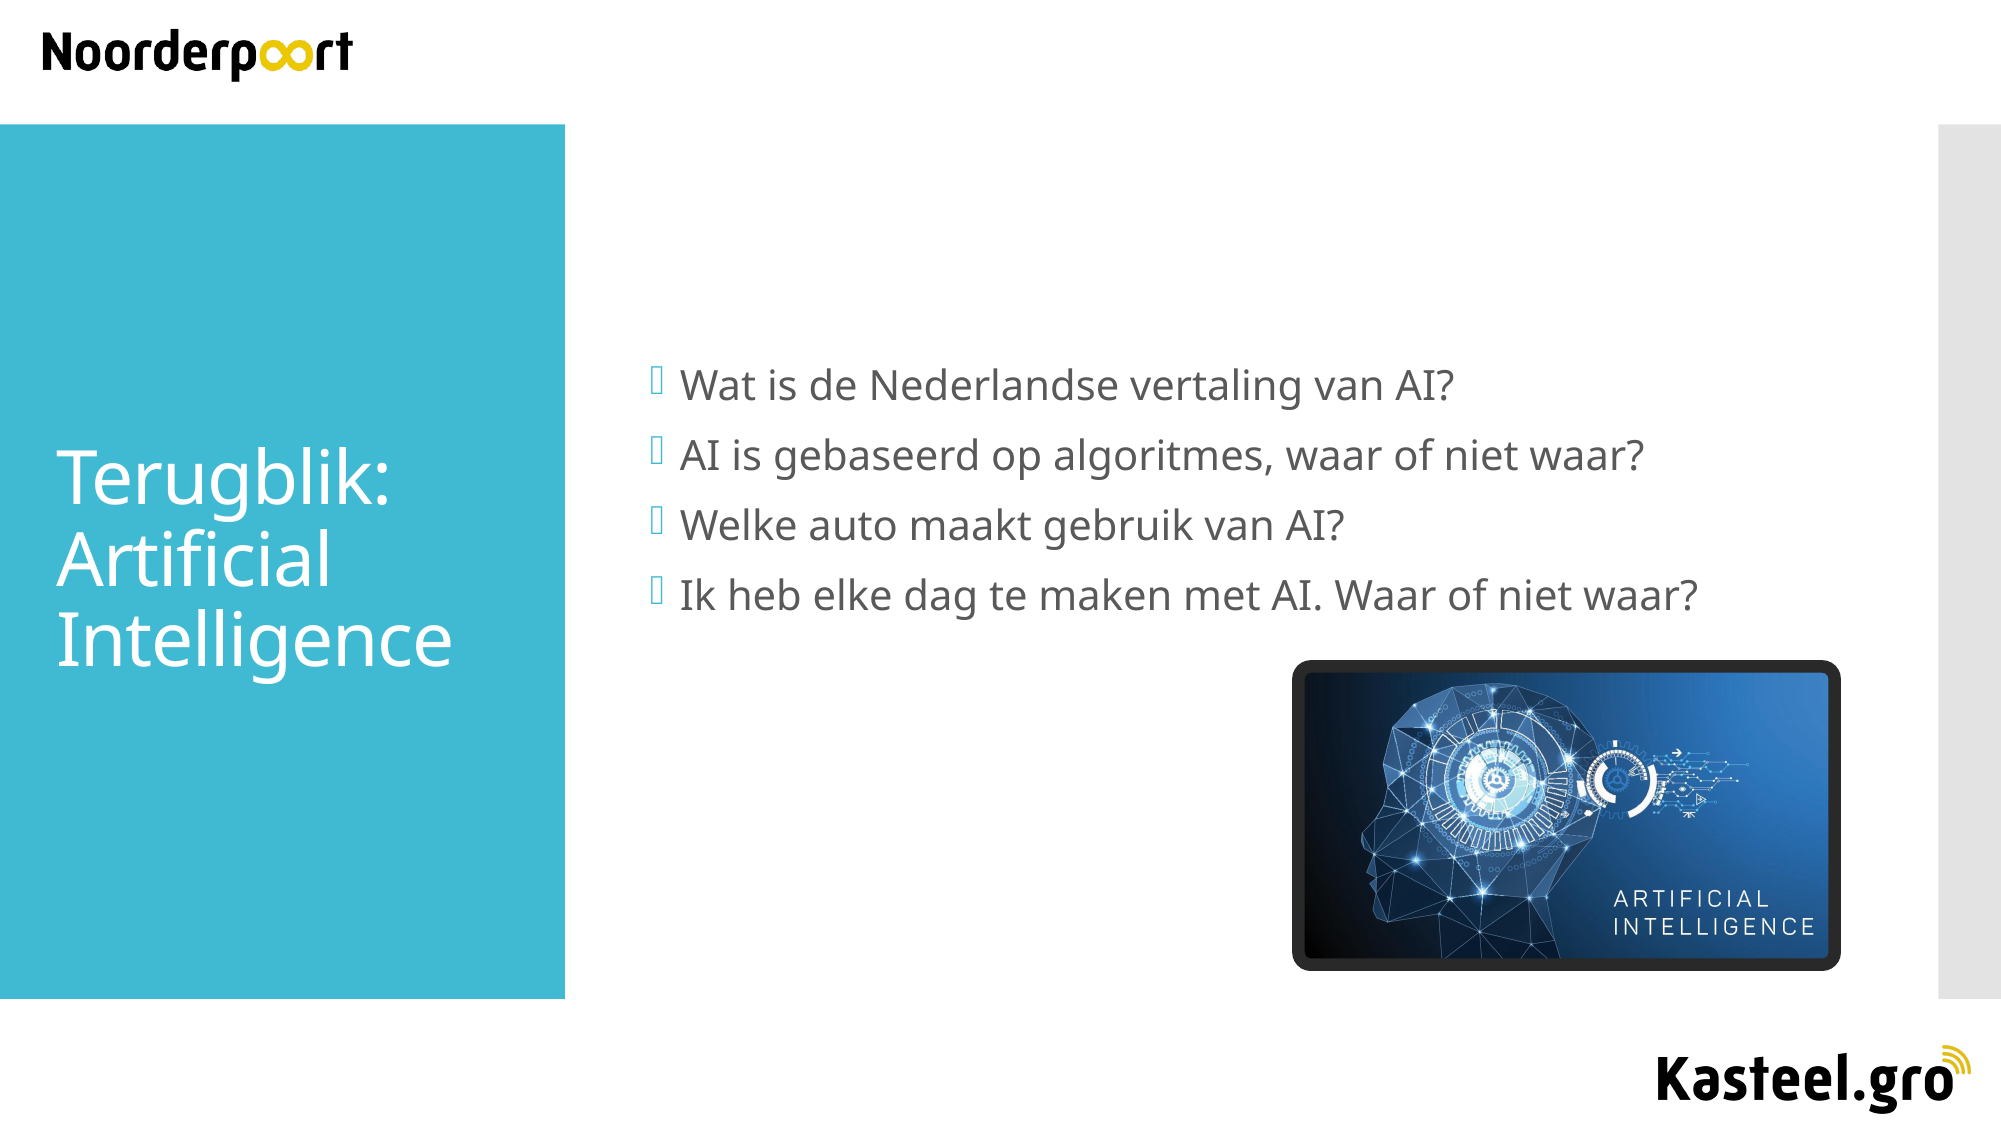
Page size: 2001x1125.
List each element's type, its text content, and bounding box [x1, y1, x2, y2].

picture [41, 27, 354, 84]
list Wat is de Nederlandse vertaling van AI? AI is gebaseerd op algoritmes, waar of niet waar? Welke auto maakt gebruik van AI? Ik heb elke dag te maken met AI. Waar of niet waar? [634, 141, 1835, 982]
picture [1657, 1045, 1971, 1114]
picture [1298, 666, 1835, 965]
title Terugblik: Artificial Intelligence [41, 184, 525, 940]
